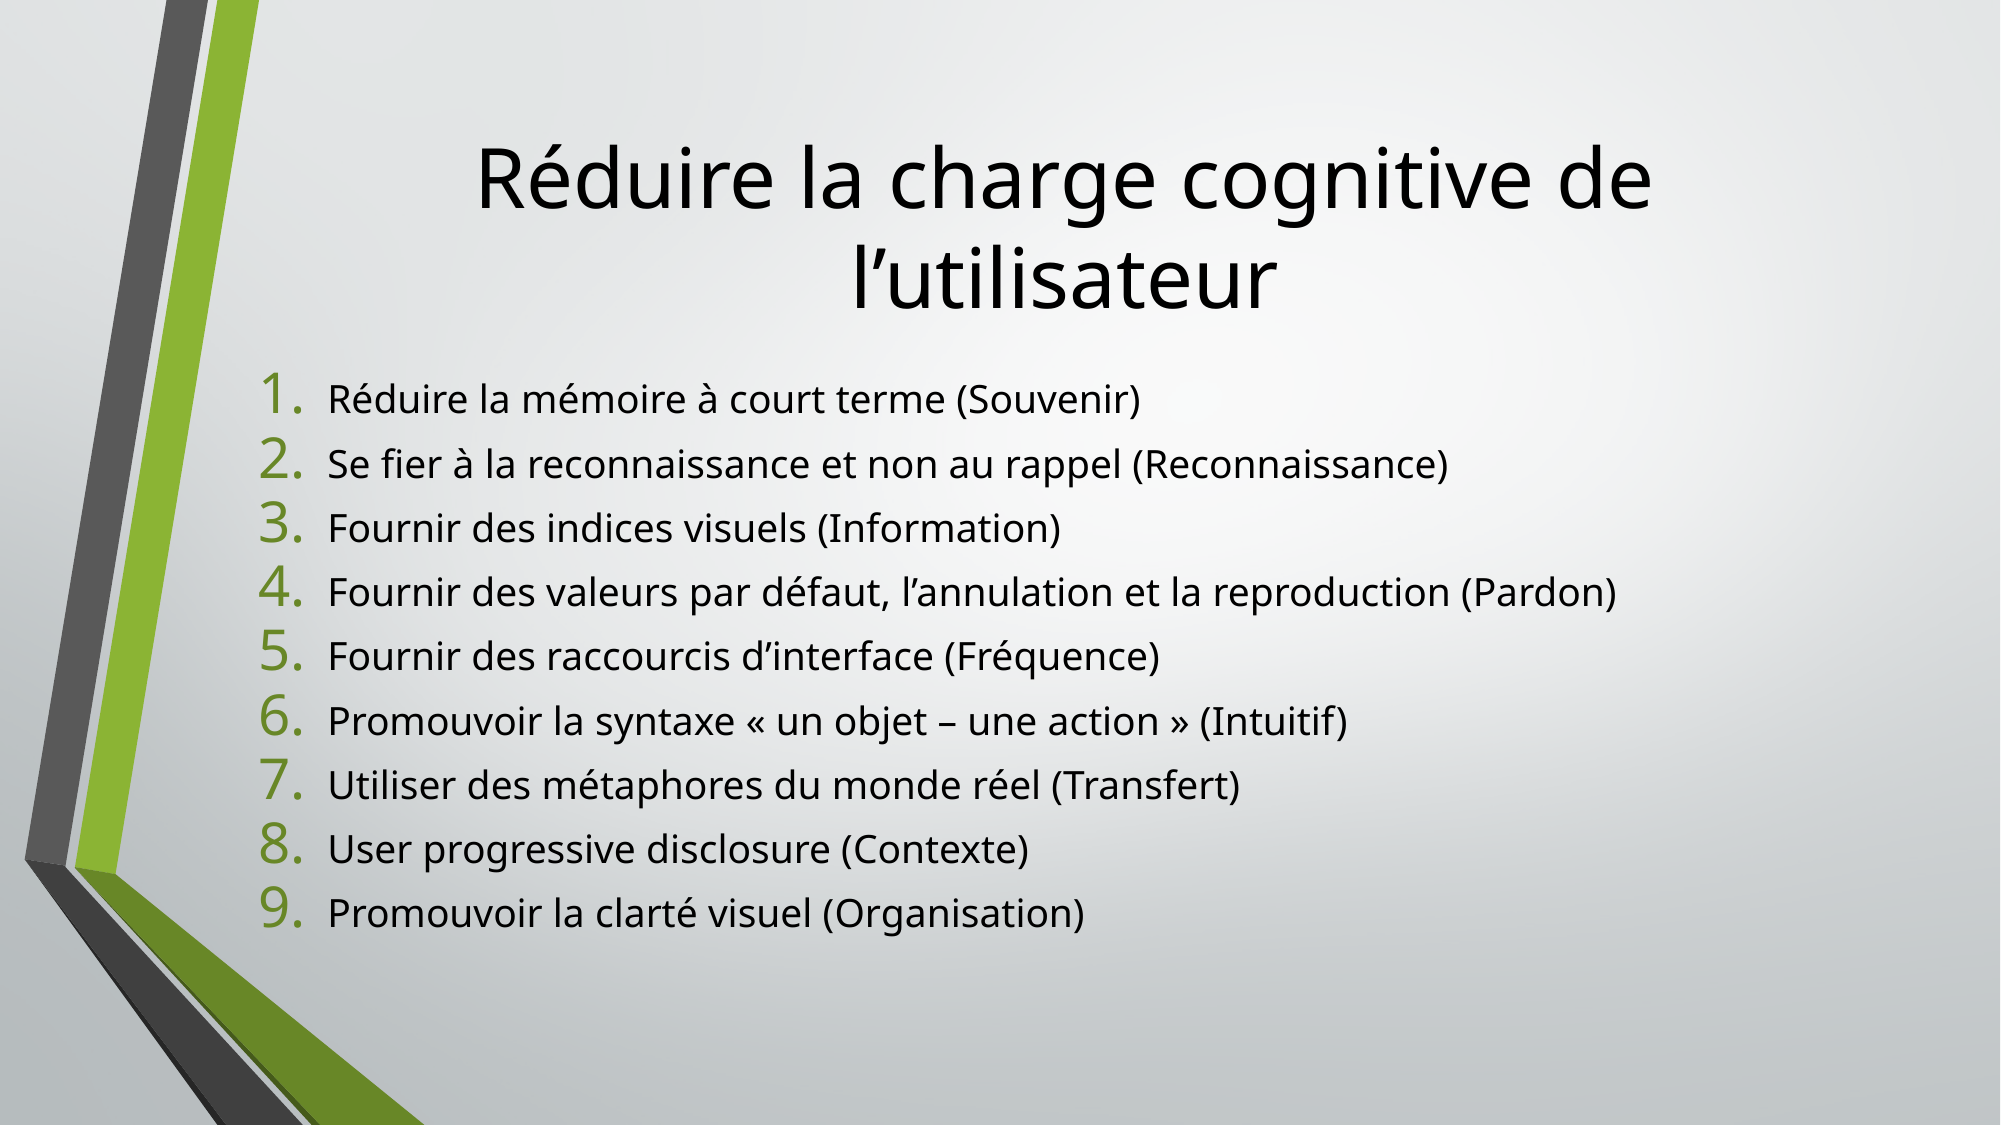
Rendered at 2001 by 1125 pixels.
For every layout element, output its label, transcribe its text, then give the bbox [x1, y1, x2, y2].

list Réduire la mémoire à court terme (Souvenir) Se fier à la reconnaissance et non au rappel (Reconnaissance) Fournir des indices visuels (Information) Fournir des valeurs par défaut, l’annulation et la reproduction (Pardon) Fournir des raccourcis d’interface (Fréquence) Promouvoir la syntaxe « un objet – une action » (Intuitif) Utiliser des métaphores du monde réel (Transfert) User progressive disclosure (Contexte) Promouvoir la clarté visuel (Organisation) [243, 345, 1887, 950]
title Réduire la charge cognitive de l’utilisateur [243, 112, 1887, 338]
